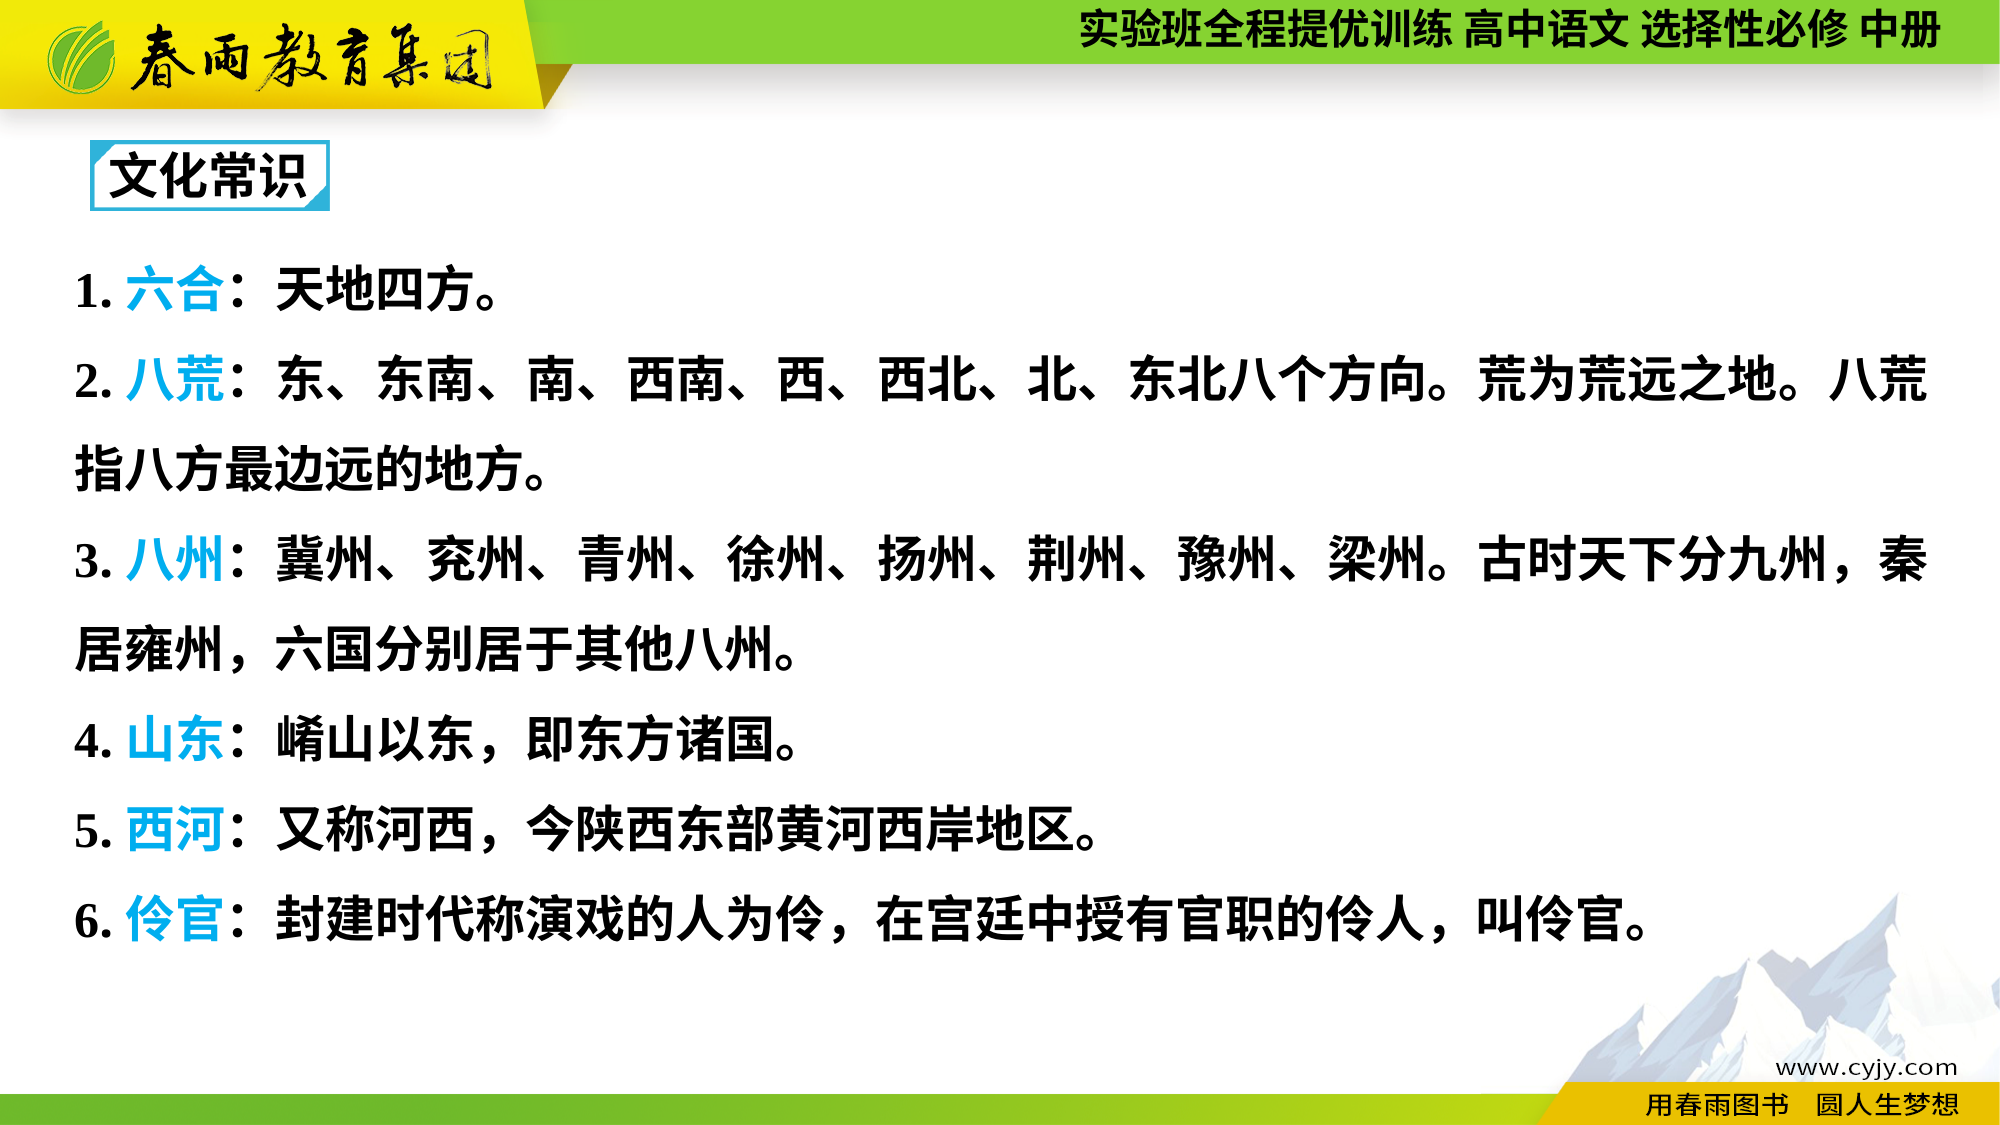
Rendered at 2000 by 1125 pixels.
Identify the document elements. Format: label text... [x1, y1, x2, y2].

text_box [89, 136, 330, 214]
list 1.六合：天地四方。 2.八荒：东、东南、南、西南、西、西北、北、东北八个方向。荒为荒远之地。八荒指八方最边远的地方。 3.八州：冀州、兖州、青州、徐州、扬州、荆州、豫州、梁州。古时天下分九州，秦居雍州，六国分别居于其他八州。 4.山东：崤山以东，即东方诸国。 5.西河：又称河西，今陕西东部黄河西岸地区。 6.伶官：封建时代称演戏的人为伶，在宫廷中授有官职的伶人，叫伶官。 [59, 219, 1944, 951]
picture [0, 0, 2000, 1125]
